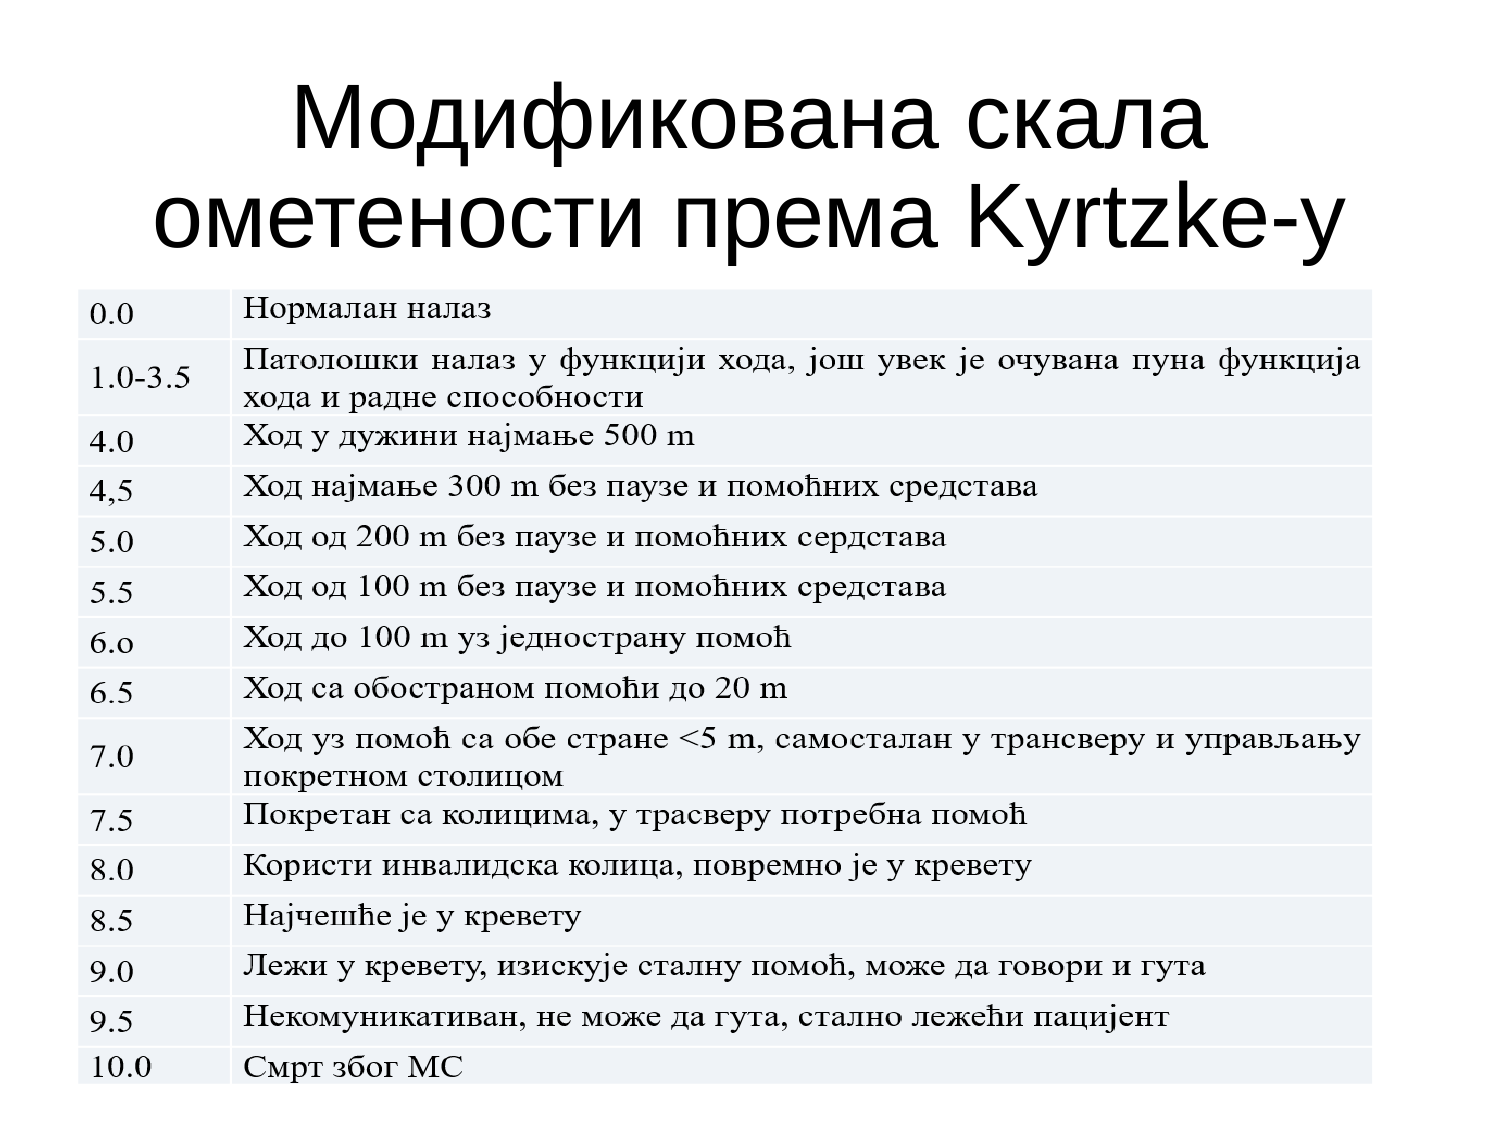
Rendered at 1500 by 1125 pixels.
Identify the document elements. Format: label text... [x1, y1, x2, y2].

title Модификована скала ометености према Kyrtzke-y [103, 59, 1397, 278]
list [76, 277, 1377, 1103]
